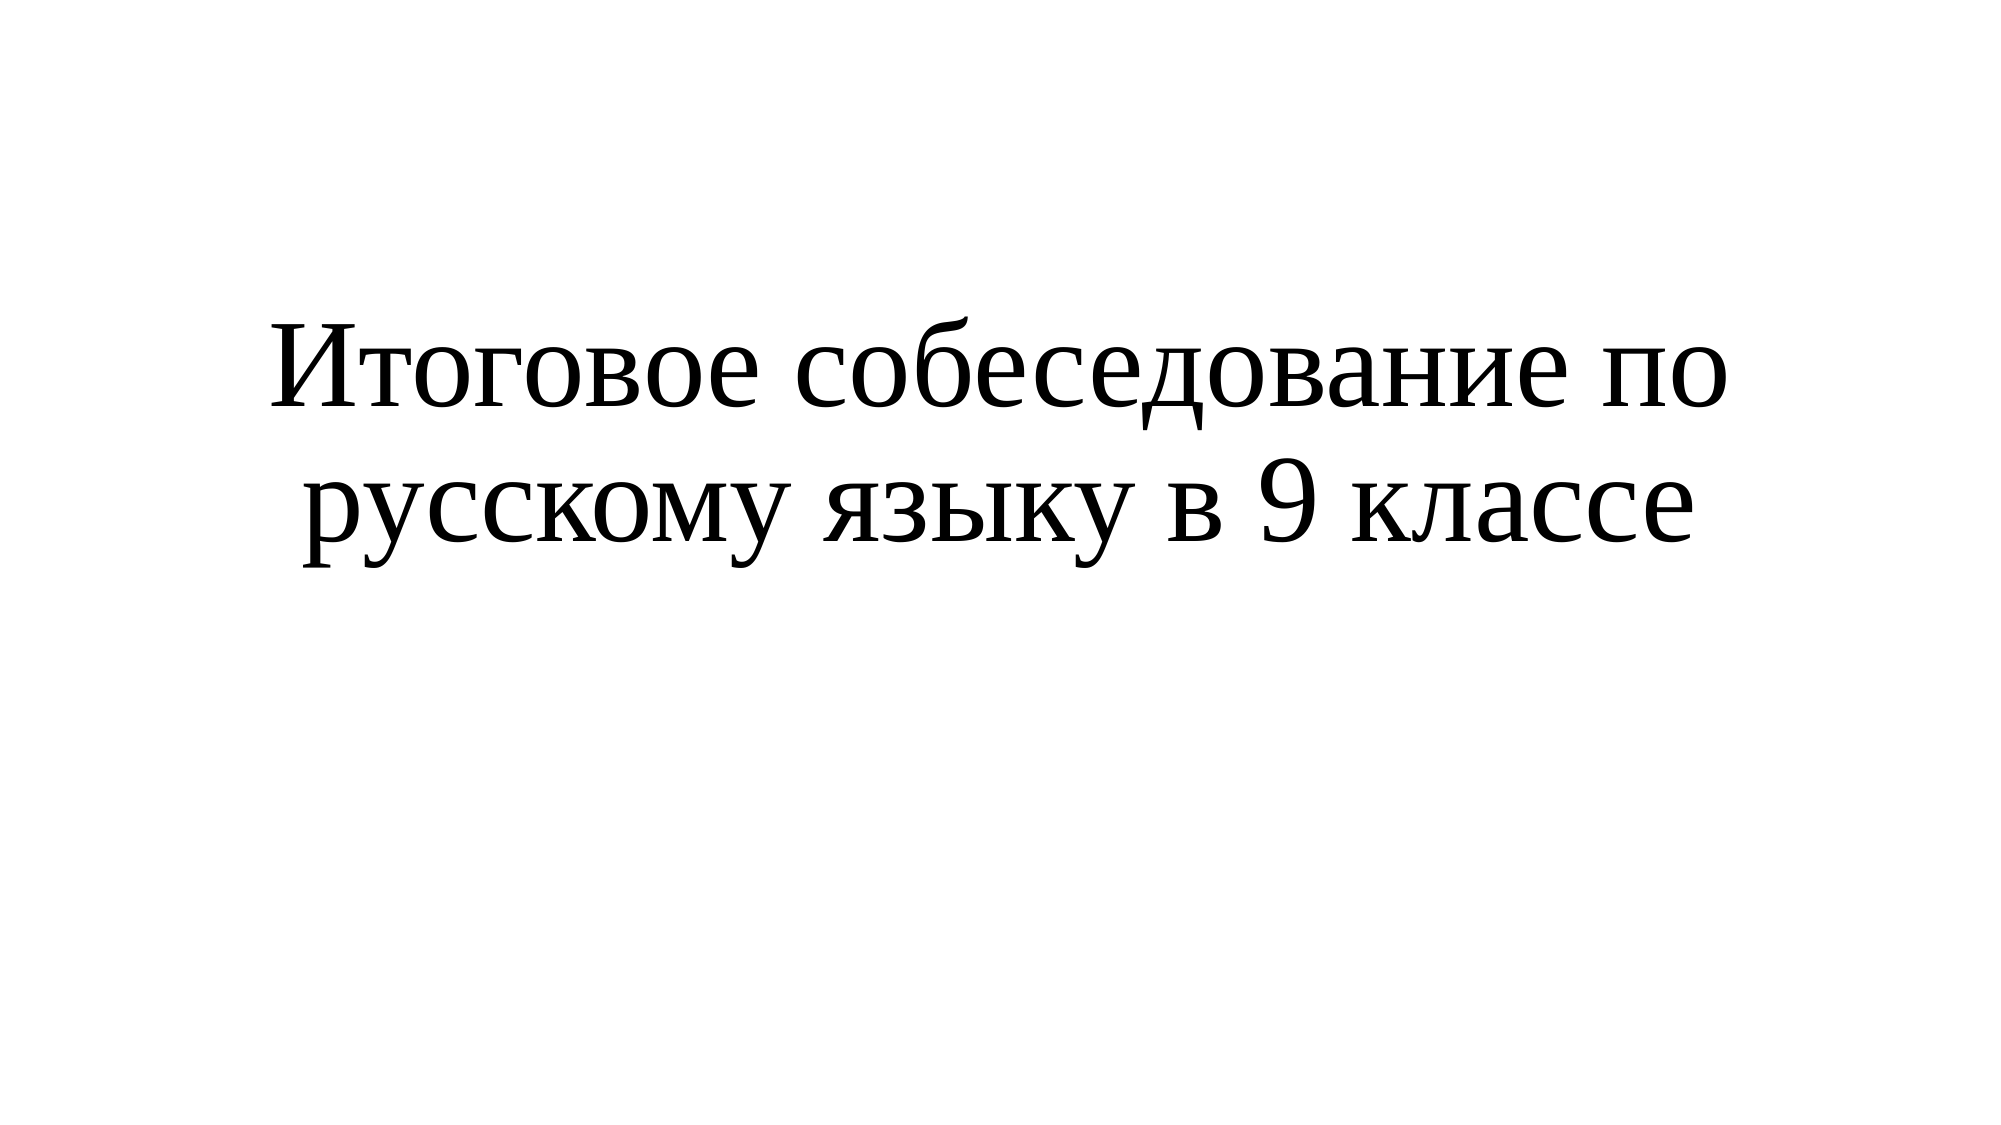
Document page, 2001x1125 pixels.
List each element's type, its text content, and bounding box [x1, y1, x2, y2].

title Итоговое собеседование по русскому языку в 9 классе [249, 184, 1750, 576]
